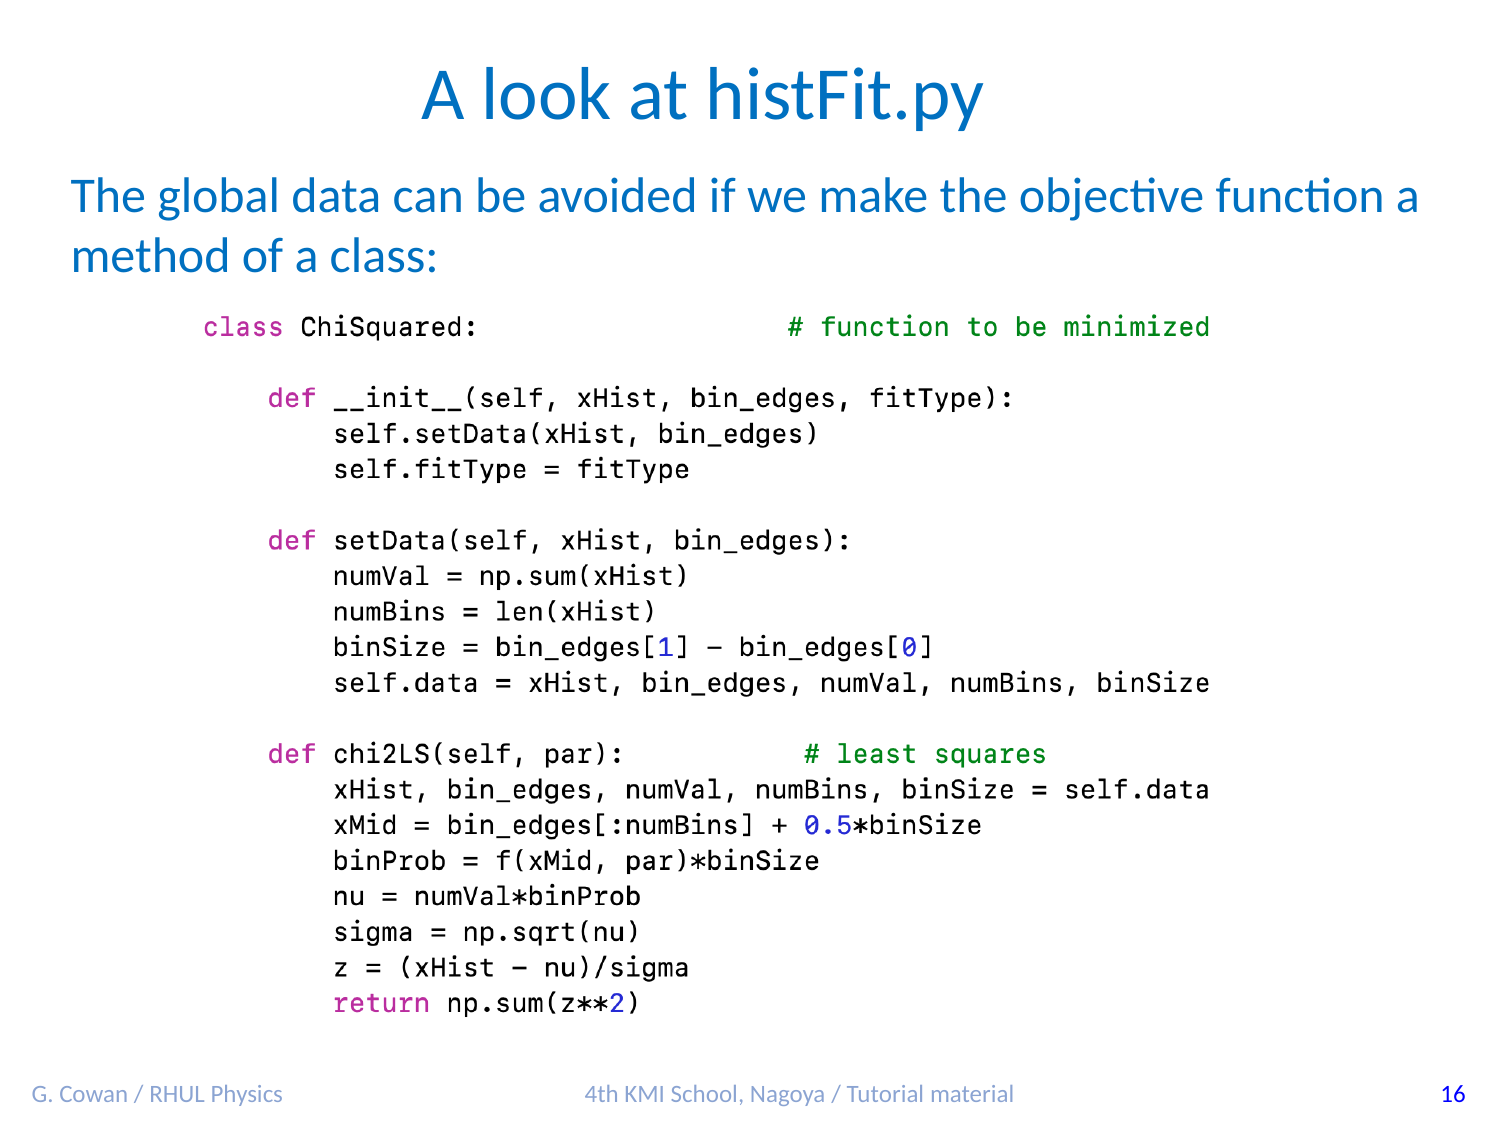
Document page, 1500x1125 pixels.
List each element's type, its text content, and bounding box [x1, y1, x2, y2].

slide_number 16 [1262, 1062, 1481, 1123]
picture [193, 302, 1262, 1024]
text_box A look at histFit.py [406, 37, 1000, 143]
slide_number G. Cowan / RHUL Physics [16, 1062, 338, 1123]
text_box The global data can be avoided if we make the objective function a method of a class: [55, 155, 1481, 290]
footer 4th KMI School, Nagoya / Tutorial material [338, 1062, 1262, 1123]
